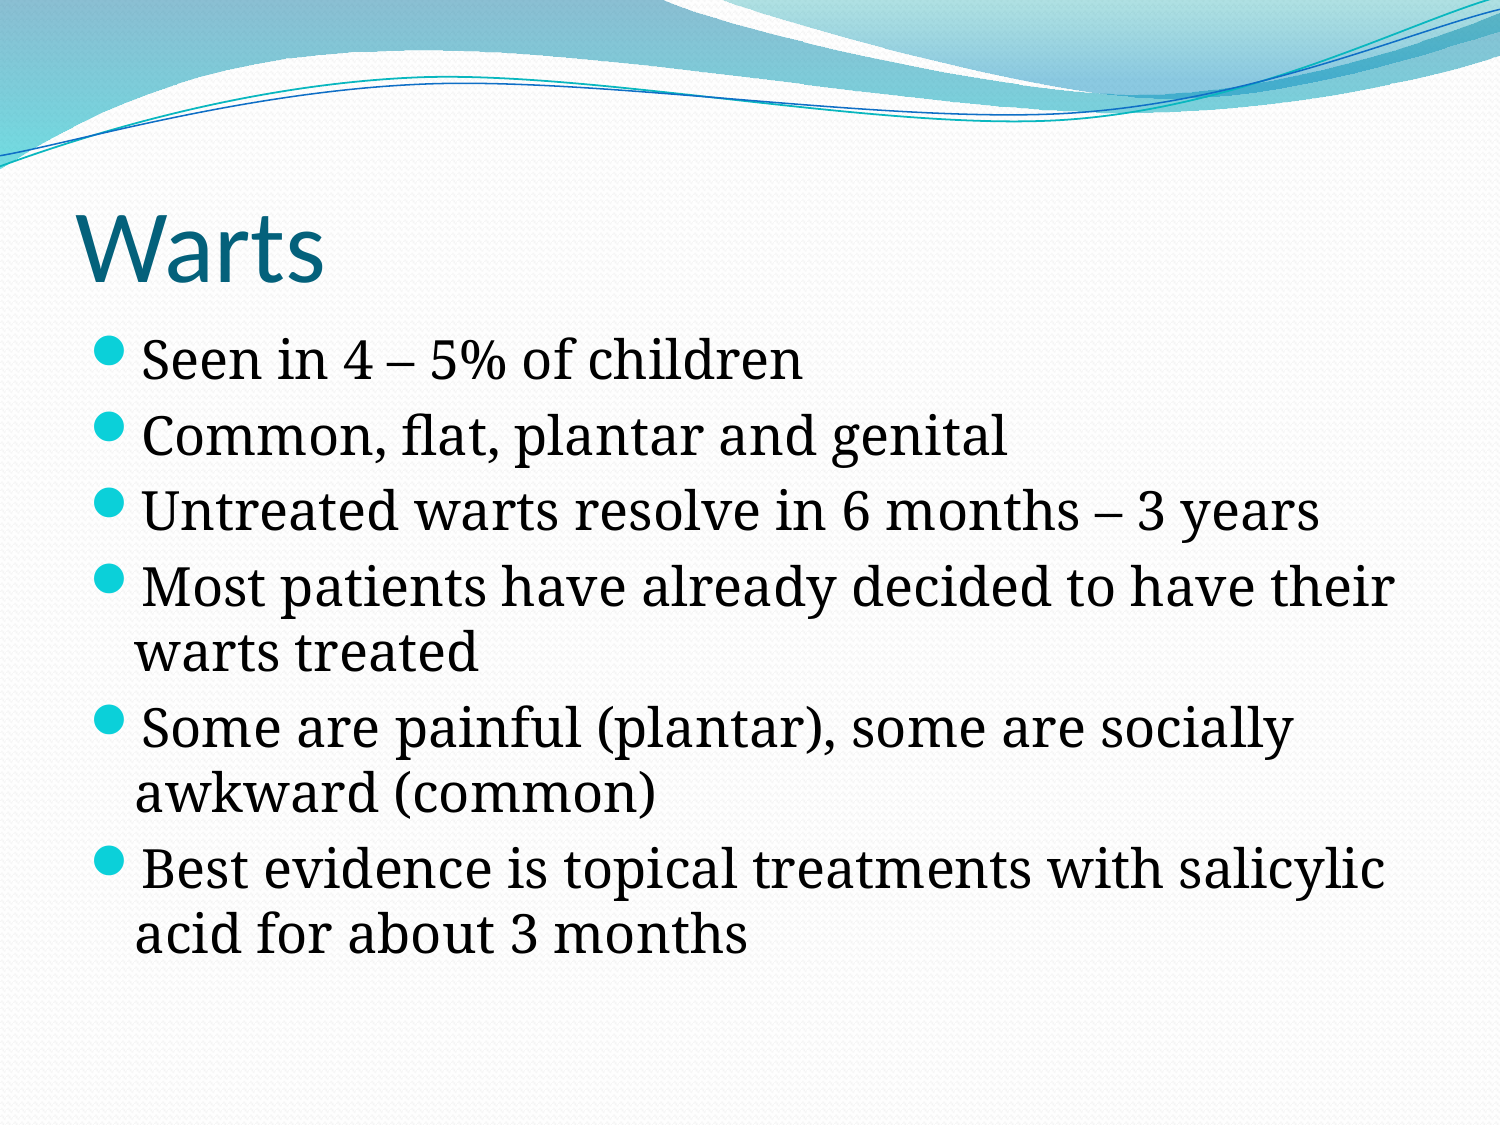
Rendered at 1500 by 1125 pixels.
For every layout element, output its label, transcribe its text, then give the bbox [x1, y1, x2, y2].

list Seen in 4 – 5% of children Common, flat, plantar and genital Untreated warts resolve in 6 months – 3 years Most patients have already decided to have their warts treated Some are painful (plantar), some are socially awkward (common) Best evidence is topical treatments with salicylic acid for about 3 months [75, 317, 1425, 1038]
title Warts [75, 115, 1425, 303]
